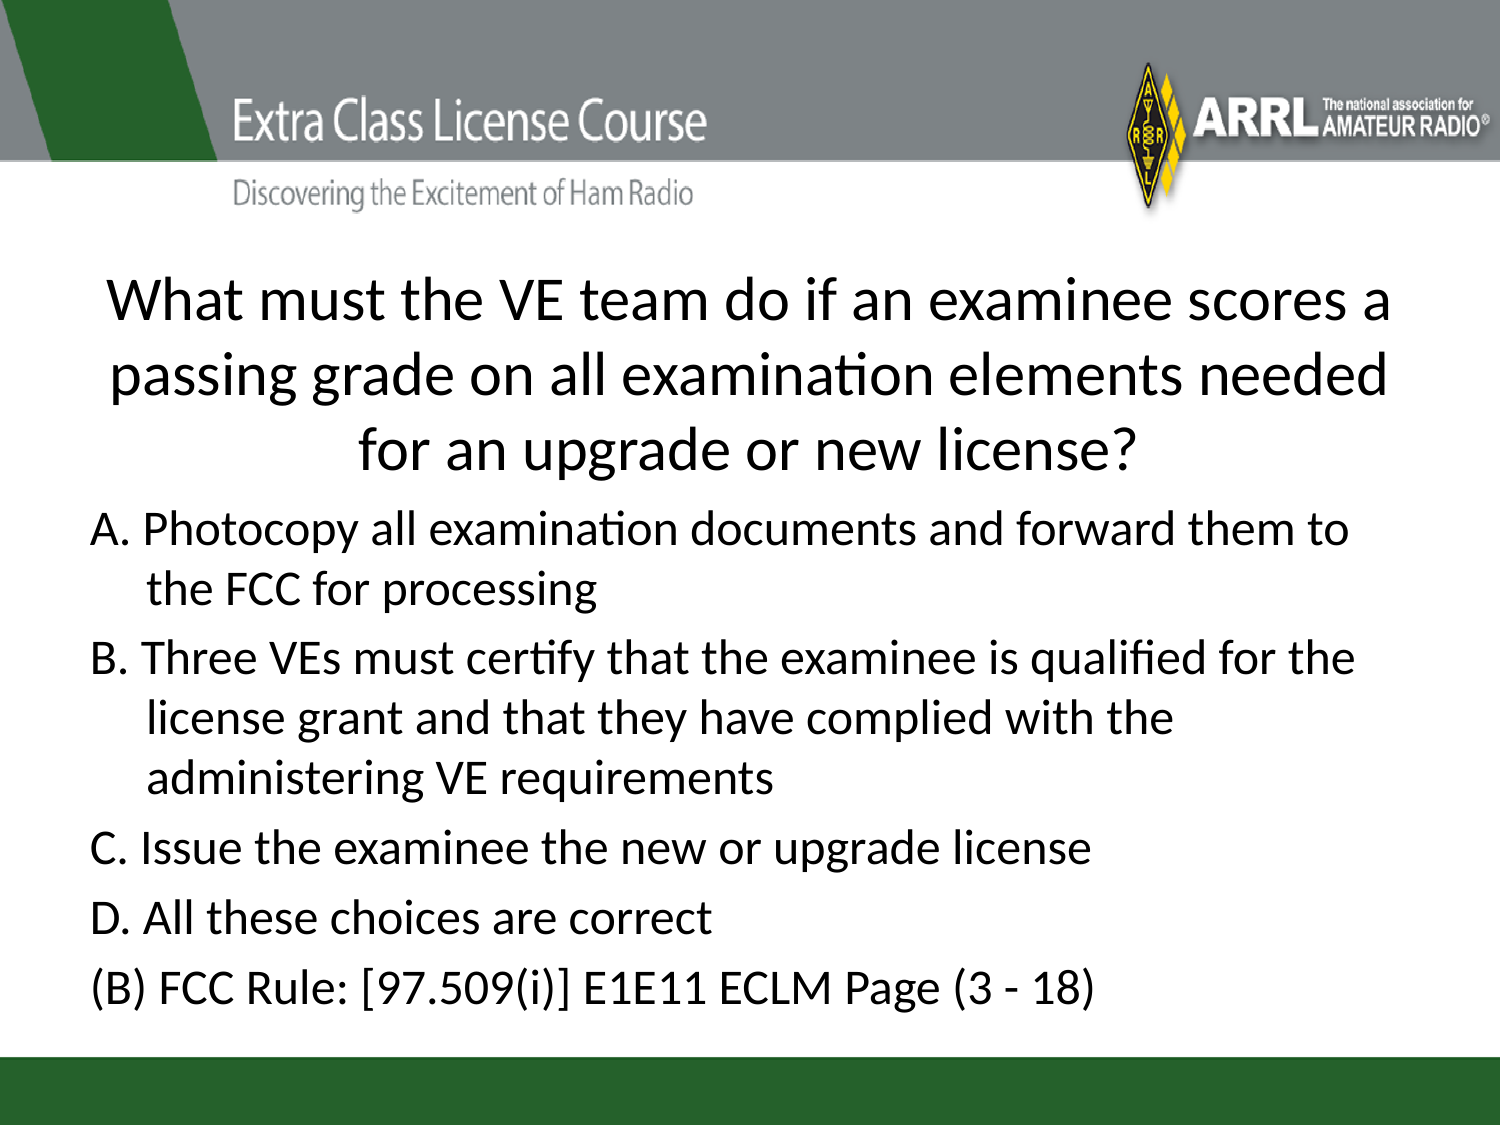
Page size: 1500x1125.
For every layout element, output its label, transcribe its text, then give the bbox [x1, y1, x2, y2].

picture [0, 0, 1500, 1125]
list A. Photocopy all examination documents and forward them to the FCC for processing B. Three VEs must certify that the examinee is qualified for the license grant and that they have complied with the administering VE requirements C. Issue the examinee the new or upgrade license D. All these choices are correct (B) FCC Rule: [97.509(i)] E1E11 ECLM Page (3 - 18) [75, 487, 1425, 1005]
title What must the VE team do if an examinee scores a passing grade on all examination elements needed for an upgrade or new license? [75, 250, 1425, 437]
